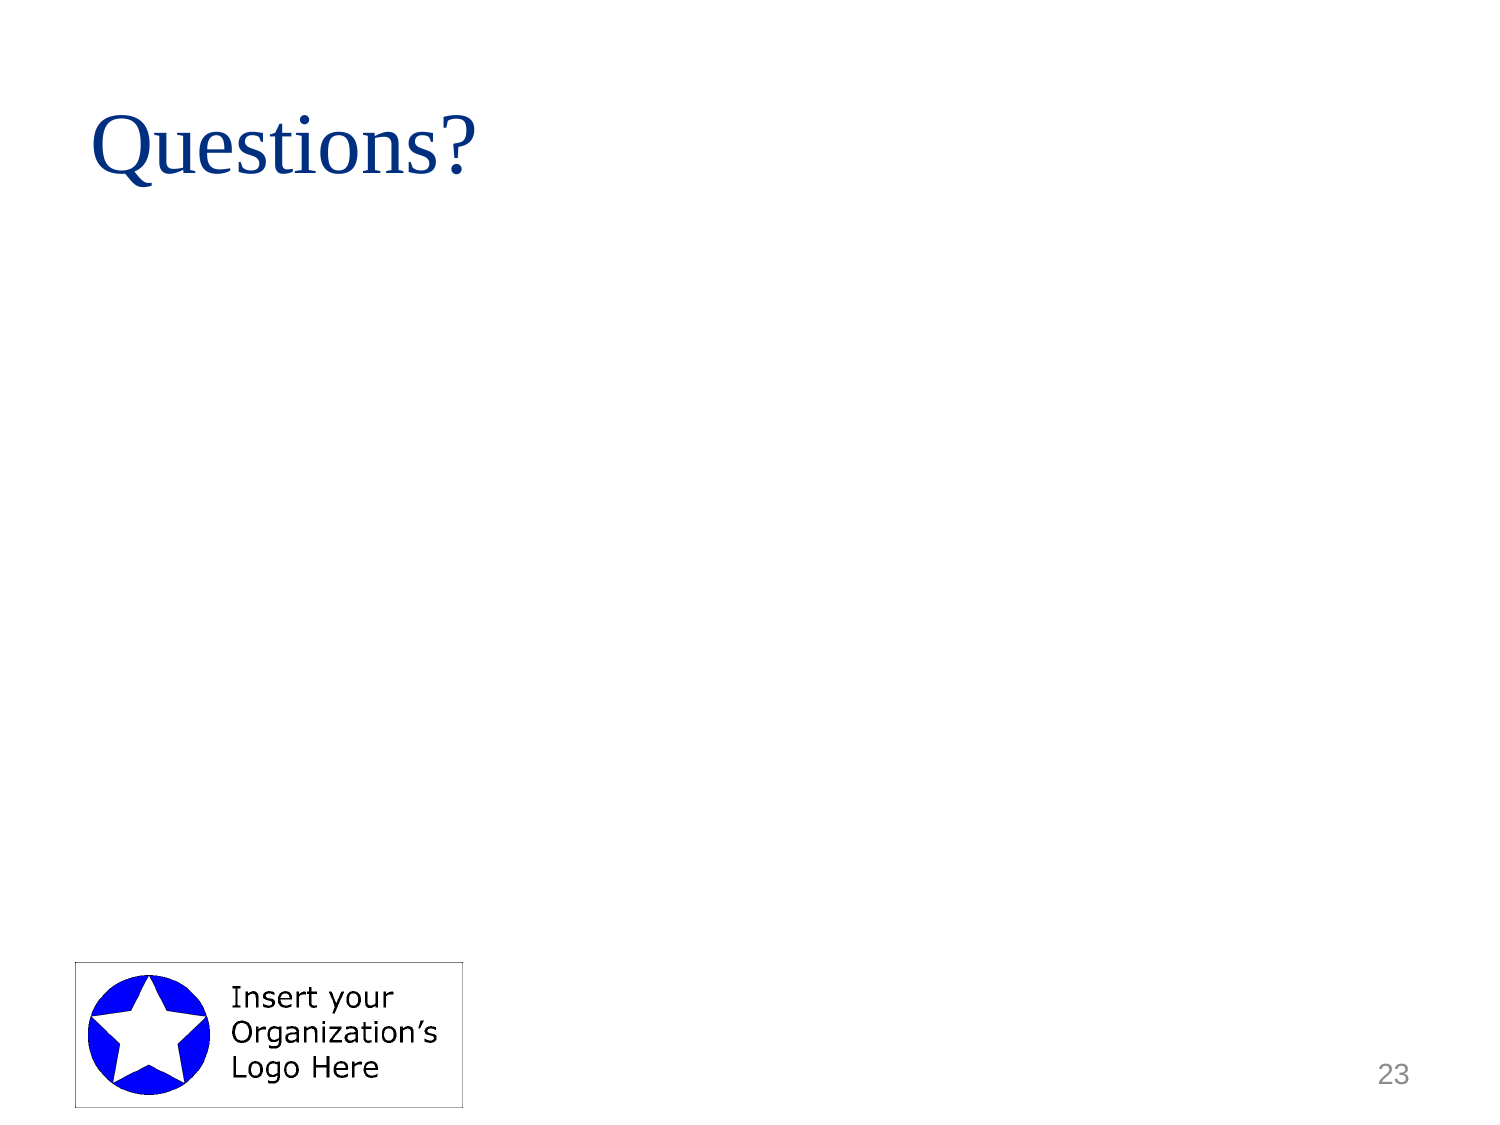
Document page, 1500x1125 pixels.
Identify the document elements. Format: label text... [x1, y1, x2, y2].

title Questions? [75, 45, 1425, 233]
picture [75, 962, 463, 1108]
slide_number 23 [1074, 1042, 1425, 1103]
